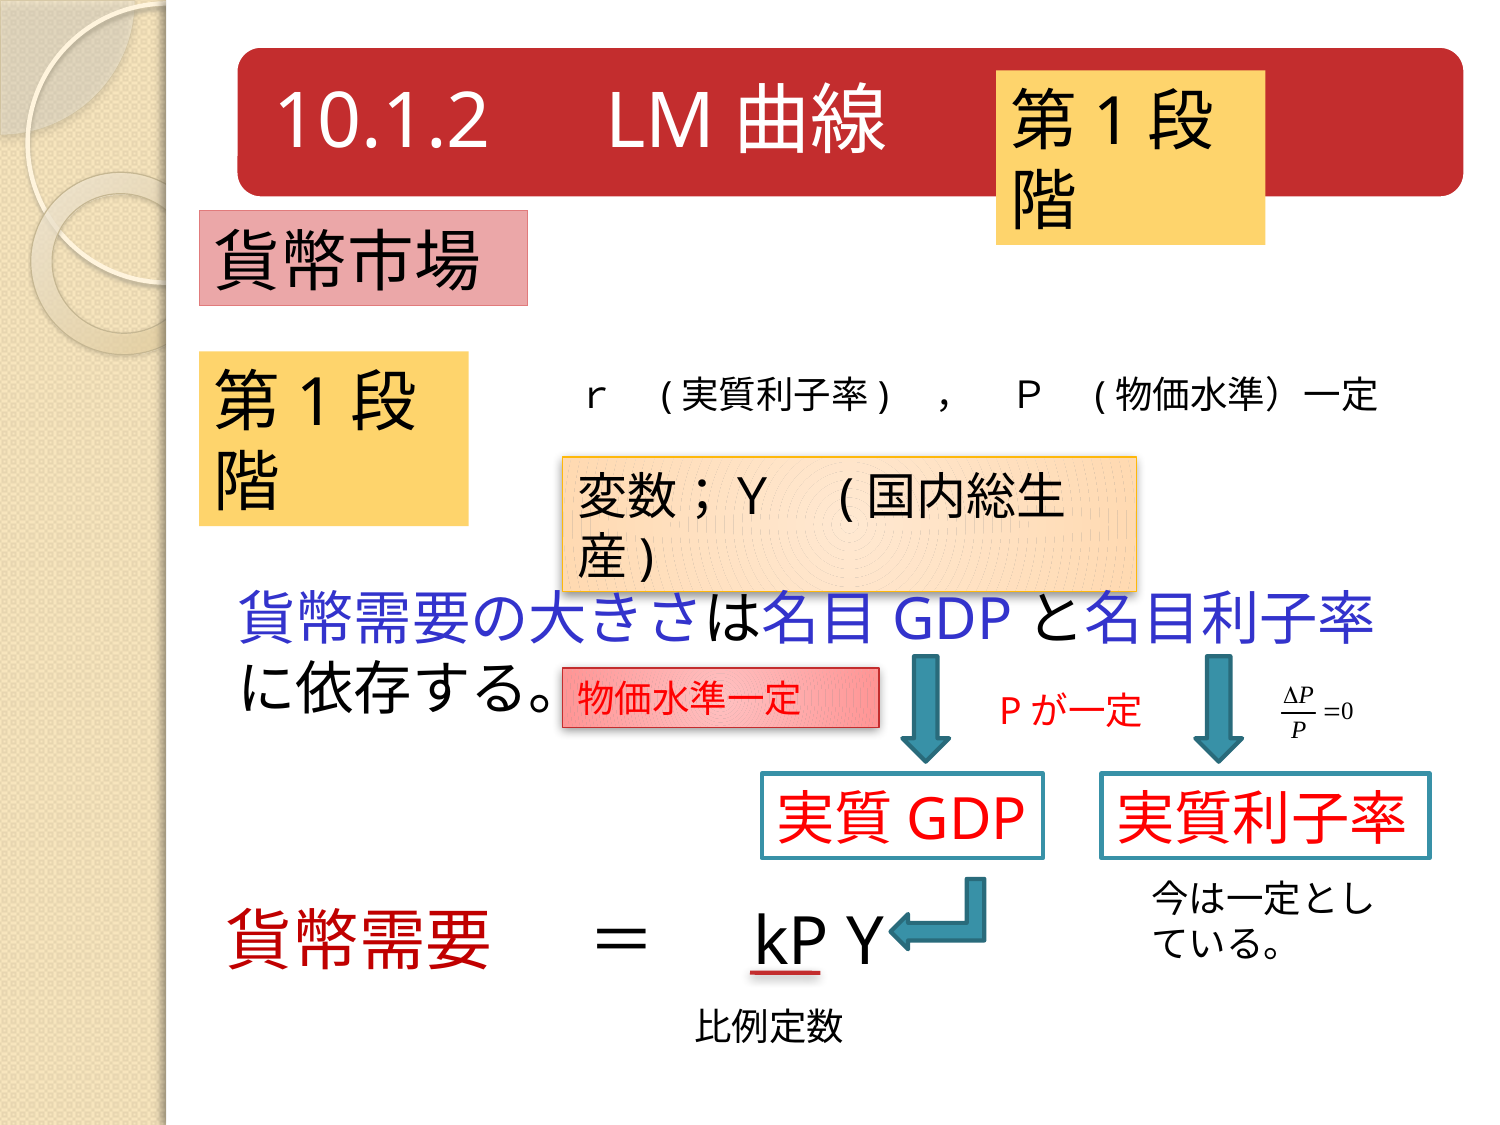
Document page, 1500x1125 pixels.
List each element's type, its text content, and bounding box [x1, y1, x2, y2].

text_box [1277, 679, 1359, 745]
text_box Pが一定 [984, 679, 1161, 740]
text_box [900, 654, 952, 764]
text_box 一定 [1288, 363, 1453, 423]
text_box 今は一定としている。 [1136, 867, 1395, 972]
text_box 実質利子率 [1099, 771, 1432, 860]
text_box 貨幣需要の大きさは名目GDPと名目利子率に依存する。 [222, 574, 1395, 729]
text_box 比例定数 [679, 996, 879, 1056]
text_box [888, 876, 987, 952]
text_box 第1段階 [996, 211, 1266, 245]
text_box Y [831, 890, 996, 986]
text_box kP [738, 890, 831, 986]
text_box 物価水準一定 [562, 667, 880, 728]
text_box ＝ [574, 890, 738, 986]
text_box ｒ (実質利子率) ， Ｐ (物価水準） [562, 363, 1288, 423]
text_box [1193, 654, 1245, 764]
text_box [235, 44, 1466, 200]
text_box 変数；Ｙ (国内総生産) [562, 456, 1137, 574]
text_box 貨幣市場 [199, 210, 528, 306]
text_box 実質GDP [760, 771, 1045, 860]
text_box 貨幣需要 [210, 890, 516, 986]
text_box 第1段階 [199, 351, 469, 527]
